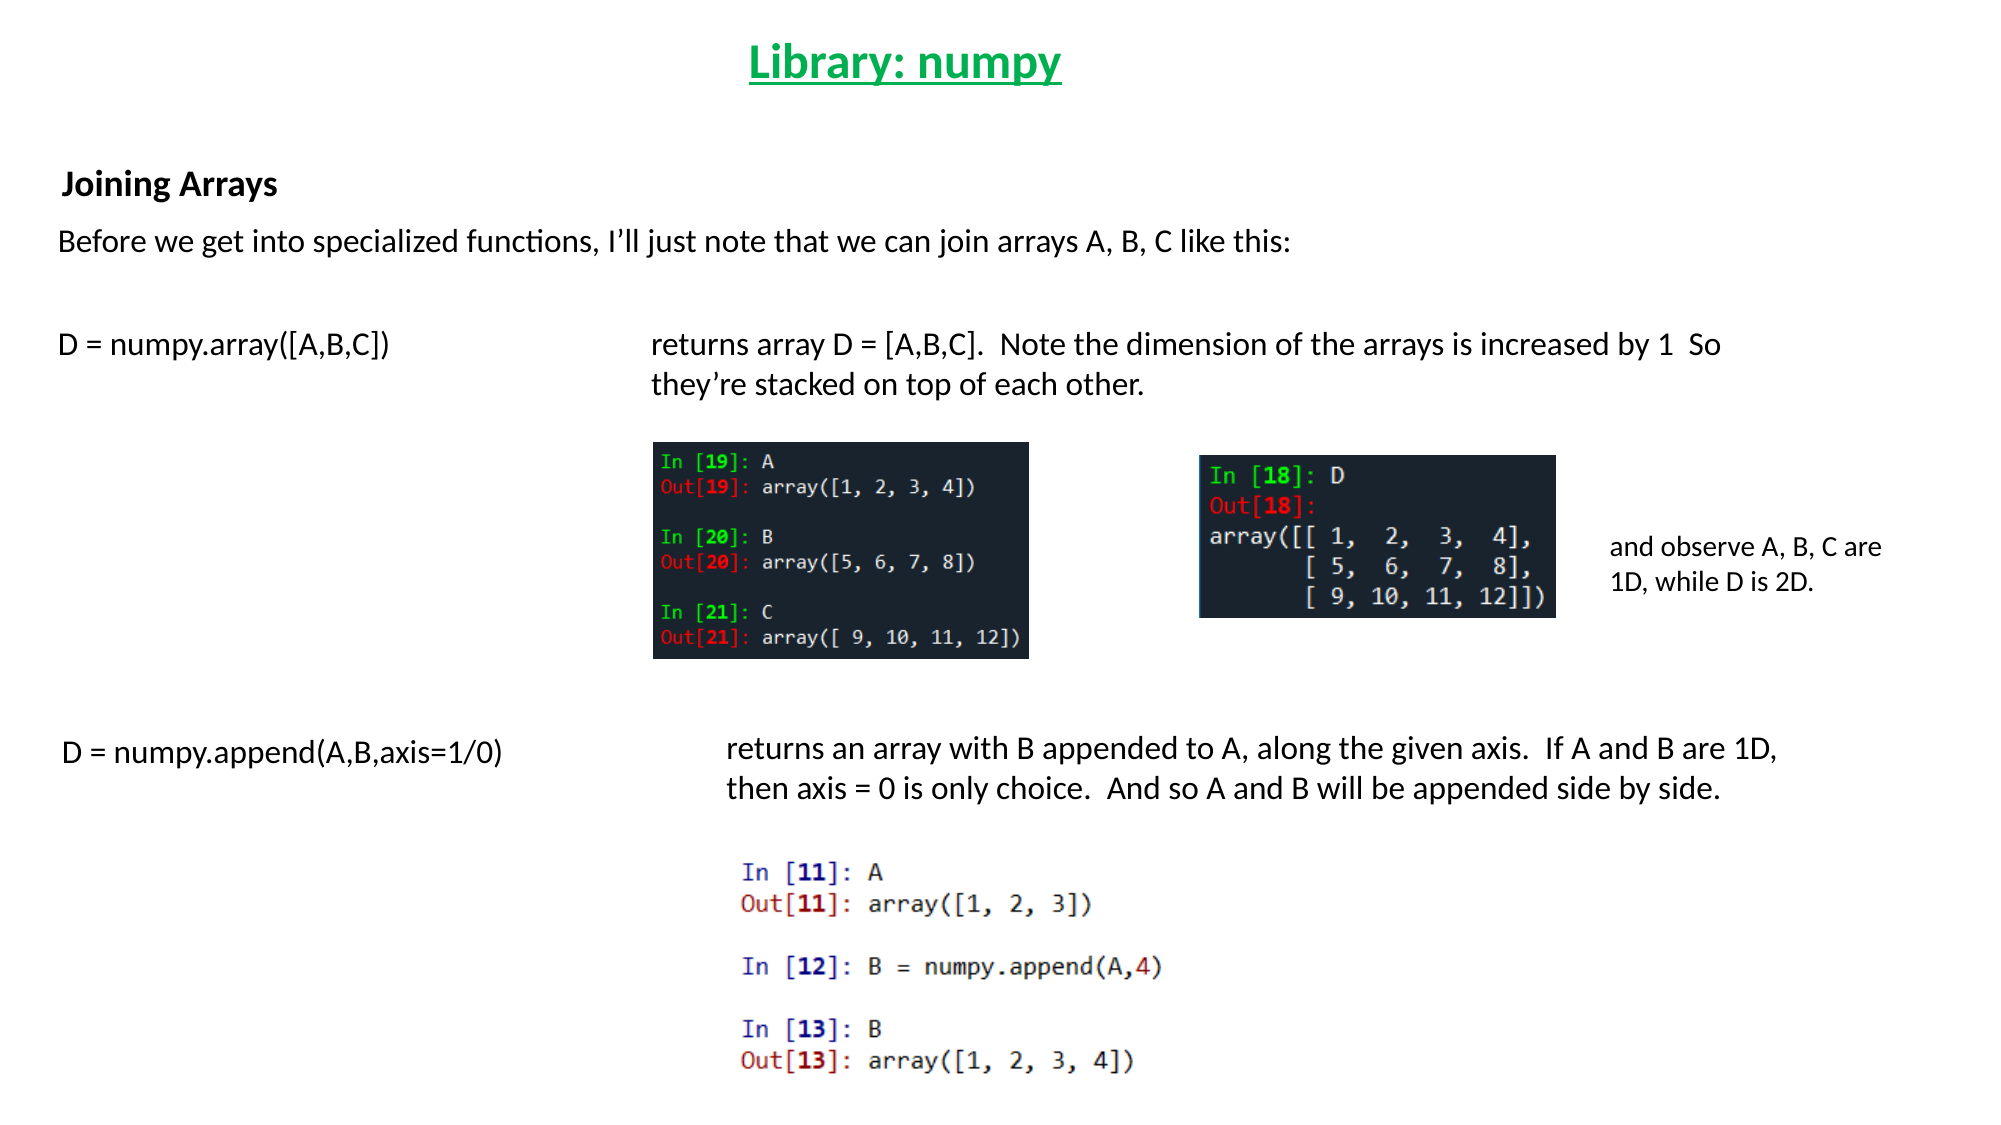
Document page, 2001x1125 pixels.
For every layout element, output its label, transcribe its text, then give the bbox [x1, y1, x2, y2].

text_box returns array D = [A,B,C]. Note the dimension of the arrays is increased by 1 So they’re stacked on top of each other. [636, 314, 1779, 410]
text_box Before we get into specialized functions, I’ll just note that we can join arrays A, B, C like this: [43, 211, 1619, 267]
text_box Library: numpy [734, 21, 1077, 97]
picture [1199, 455, 1556, 618]
picture [653, 441, 1029, 659]
picture [732, 851, 1169, 1083]
text_box Joining Arrays [47, 152, 545, 212]
text_box and observe A, B, C are 1D, while D is 2D. [1594, 519, 1928, 605]
text_box D = numpy.array([A,B,C]) [43, 314, 426, 370]
text_box returns an array with B appended to A, along the given axis. If A and B are 1D, then axis = 0 is only choice. And so A and B will be appended side by side. [711, 718, 1839, 814]
text_box D = numpy.append(A,B,axis=1/0) [47, 723, 545, 778]
